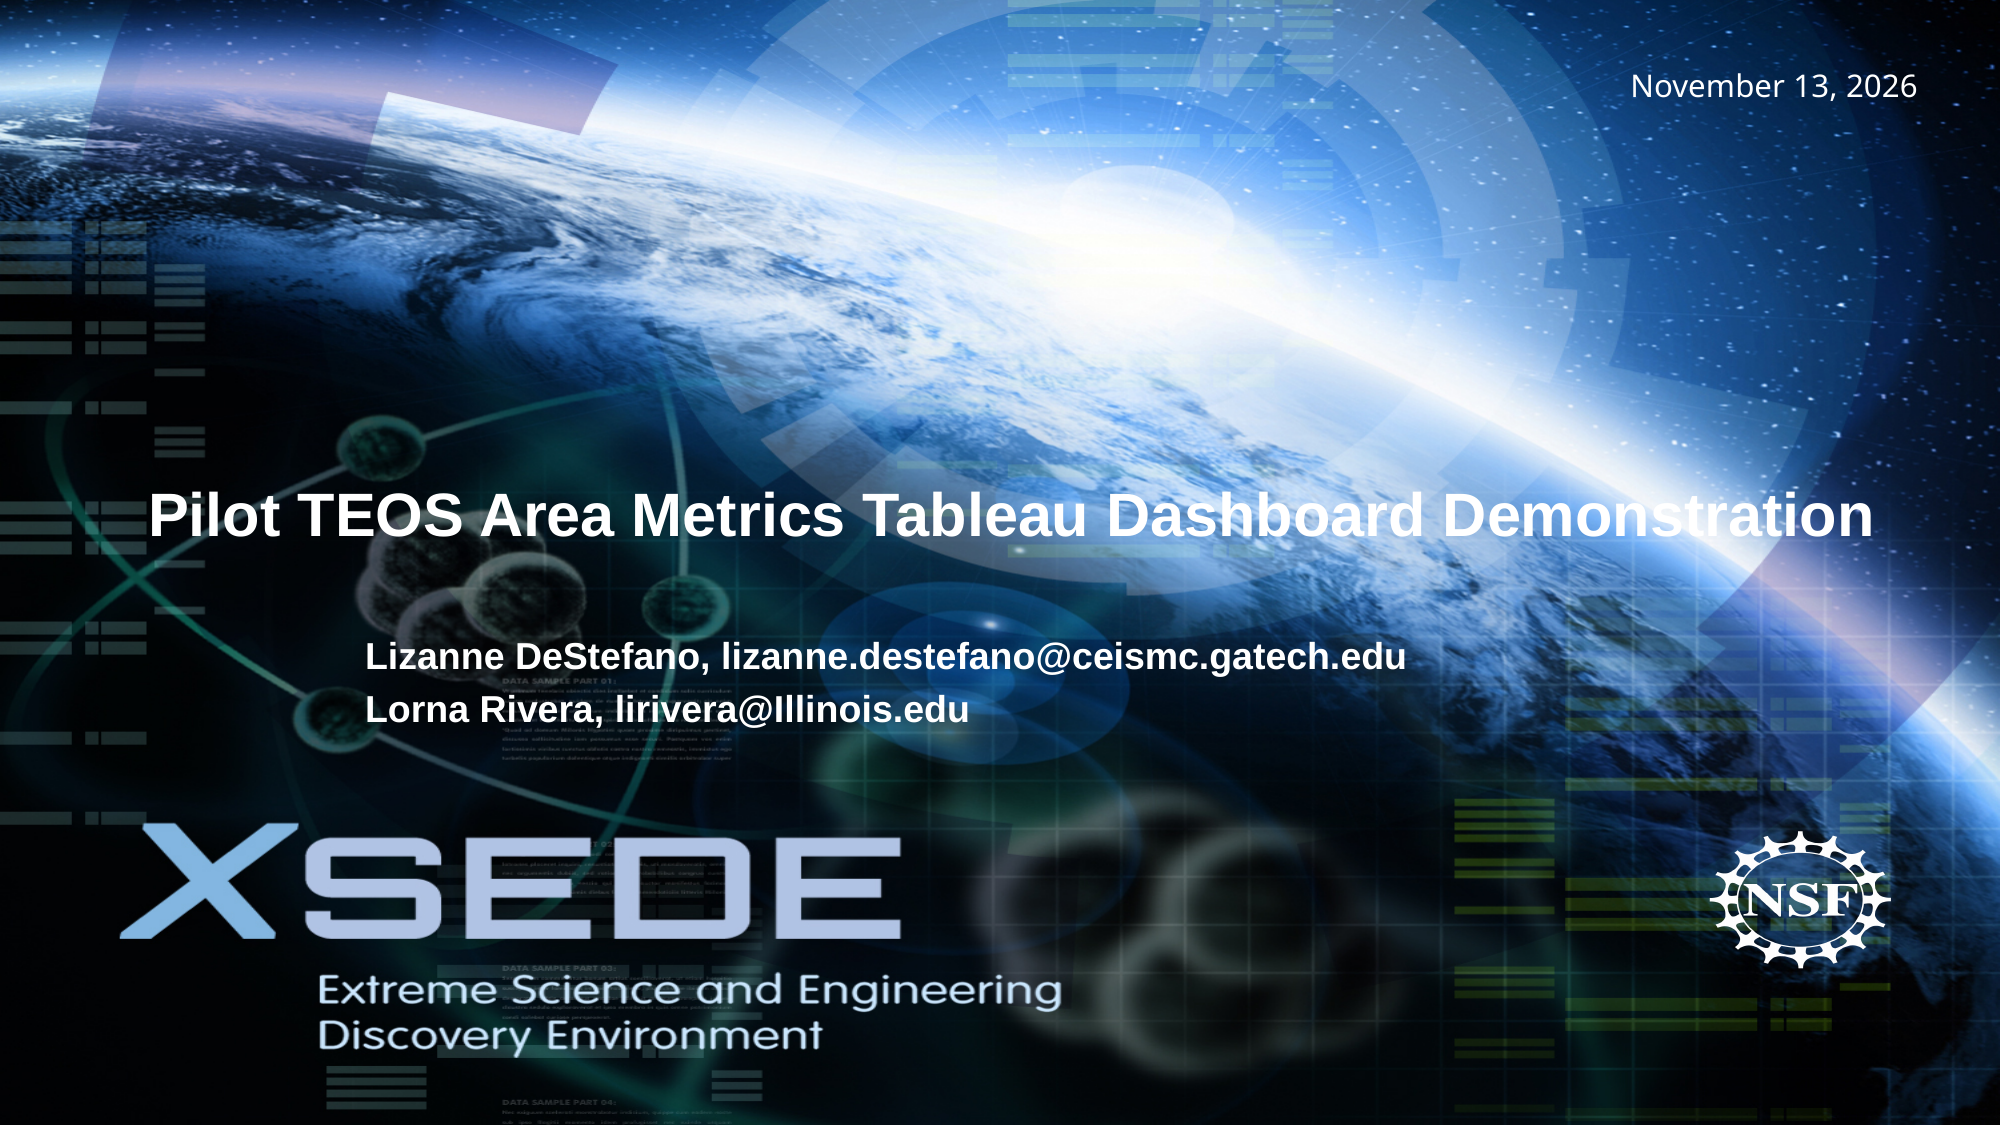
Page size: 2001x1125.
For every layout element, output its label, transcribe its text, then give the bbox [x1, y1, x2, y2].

title Pilot TEOS Area Metrics Tableau Dashboard Demonstration [133, 436, 1917, 588]
picture [0, 0, 2000, 1125]
subtitle Lizanne DeStefano, lizanne.destefano@ceismc.gatech.edu Lorna Rivera, lirivera@Illinois.edu [349, 624, 1638, 851]
